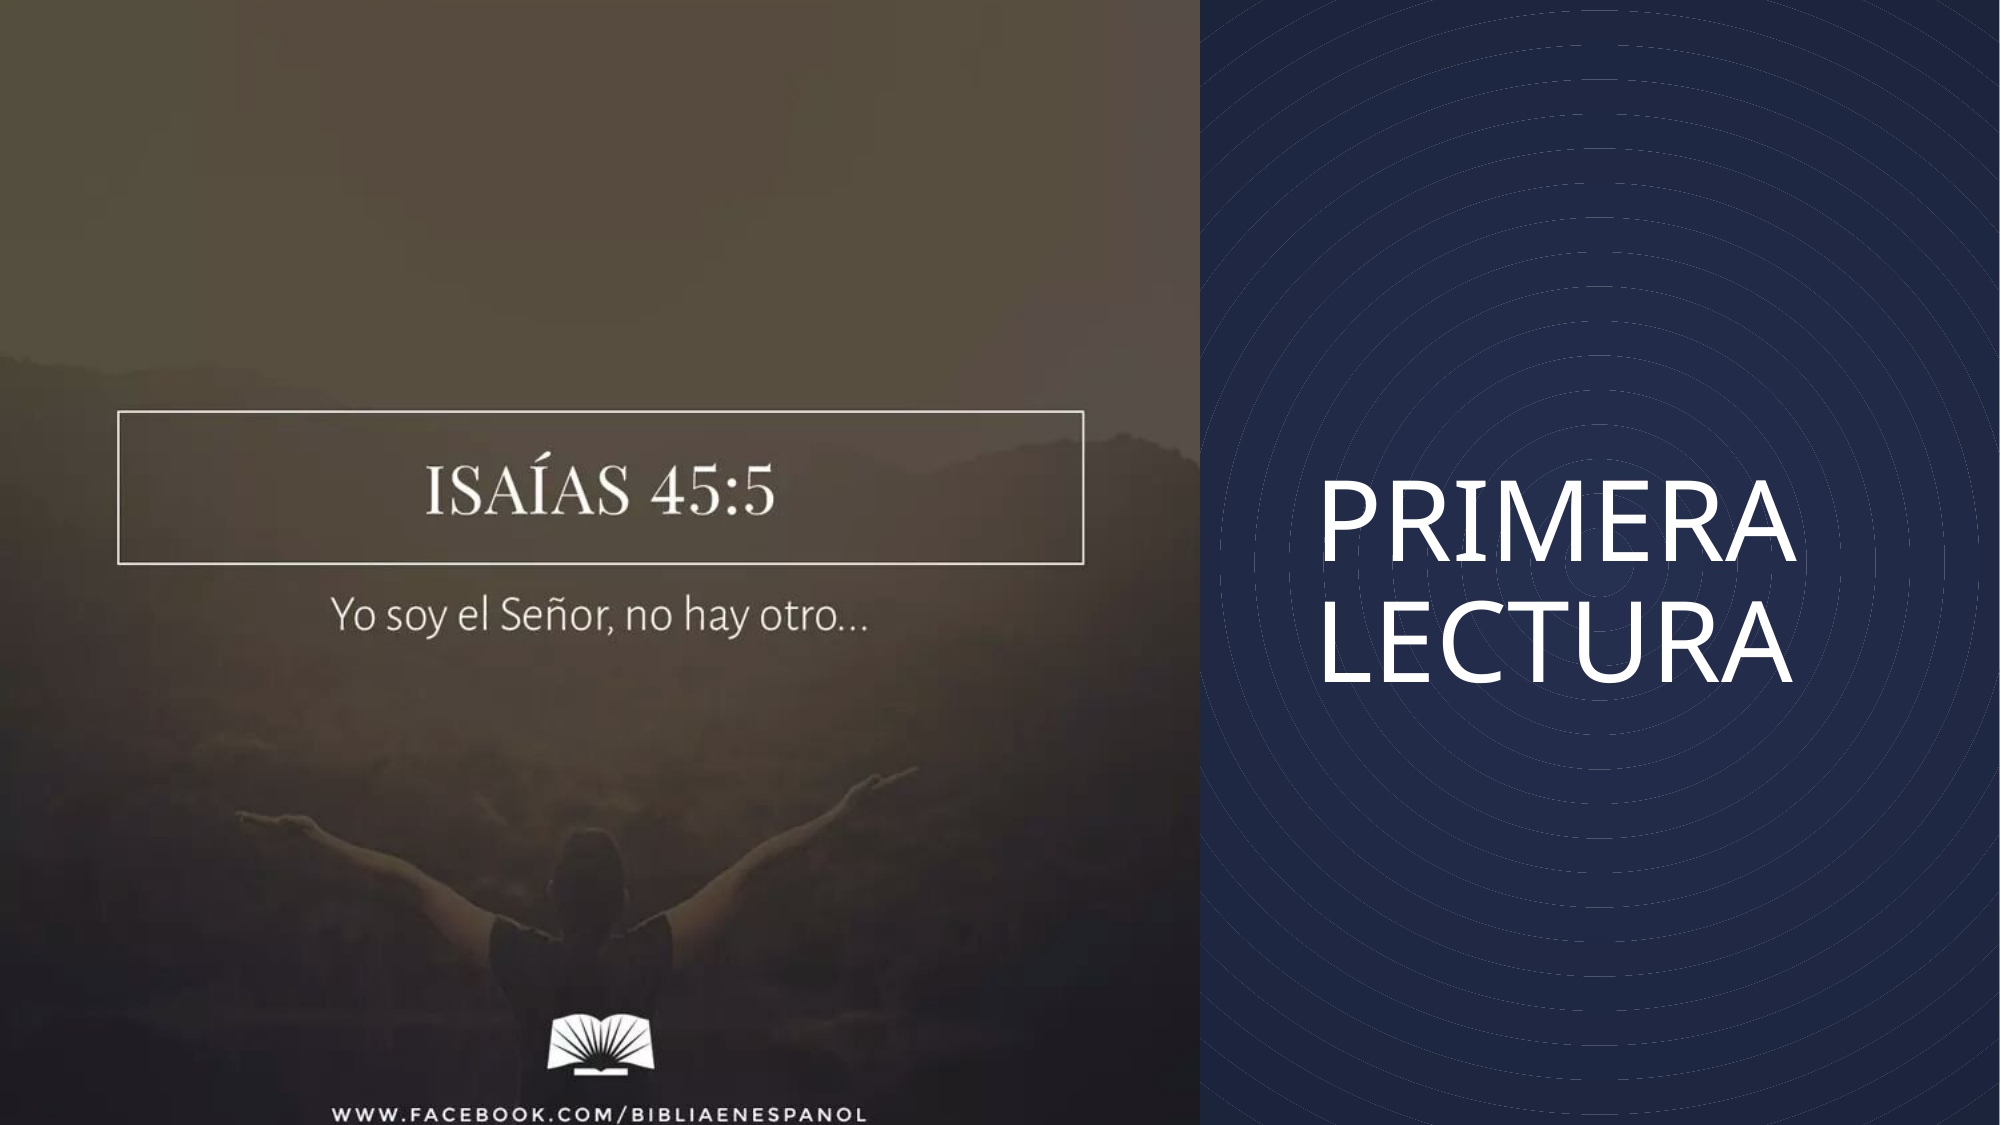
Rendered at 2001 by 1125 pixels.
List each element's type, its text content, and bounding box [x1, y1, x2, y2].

title PRIMERA LECTURA [1299, 387, 1825, 715]
picture [0, 0, 1200, 1125]
